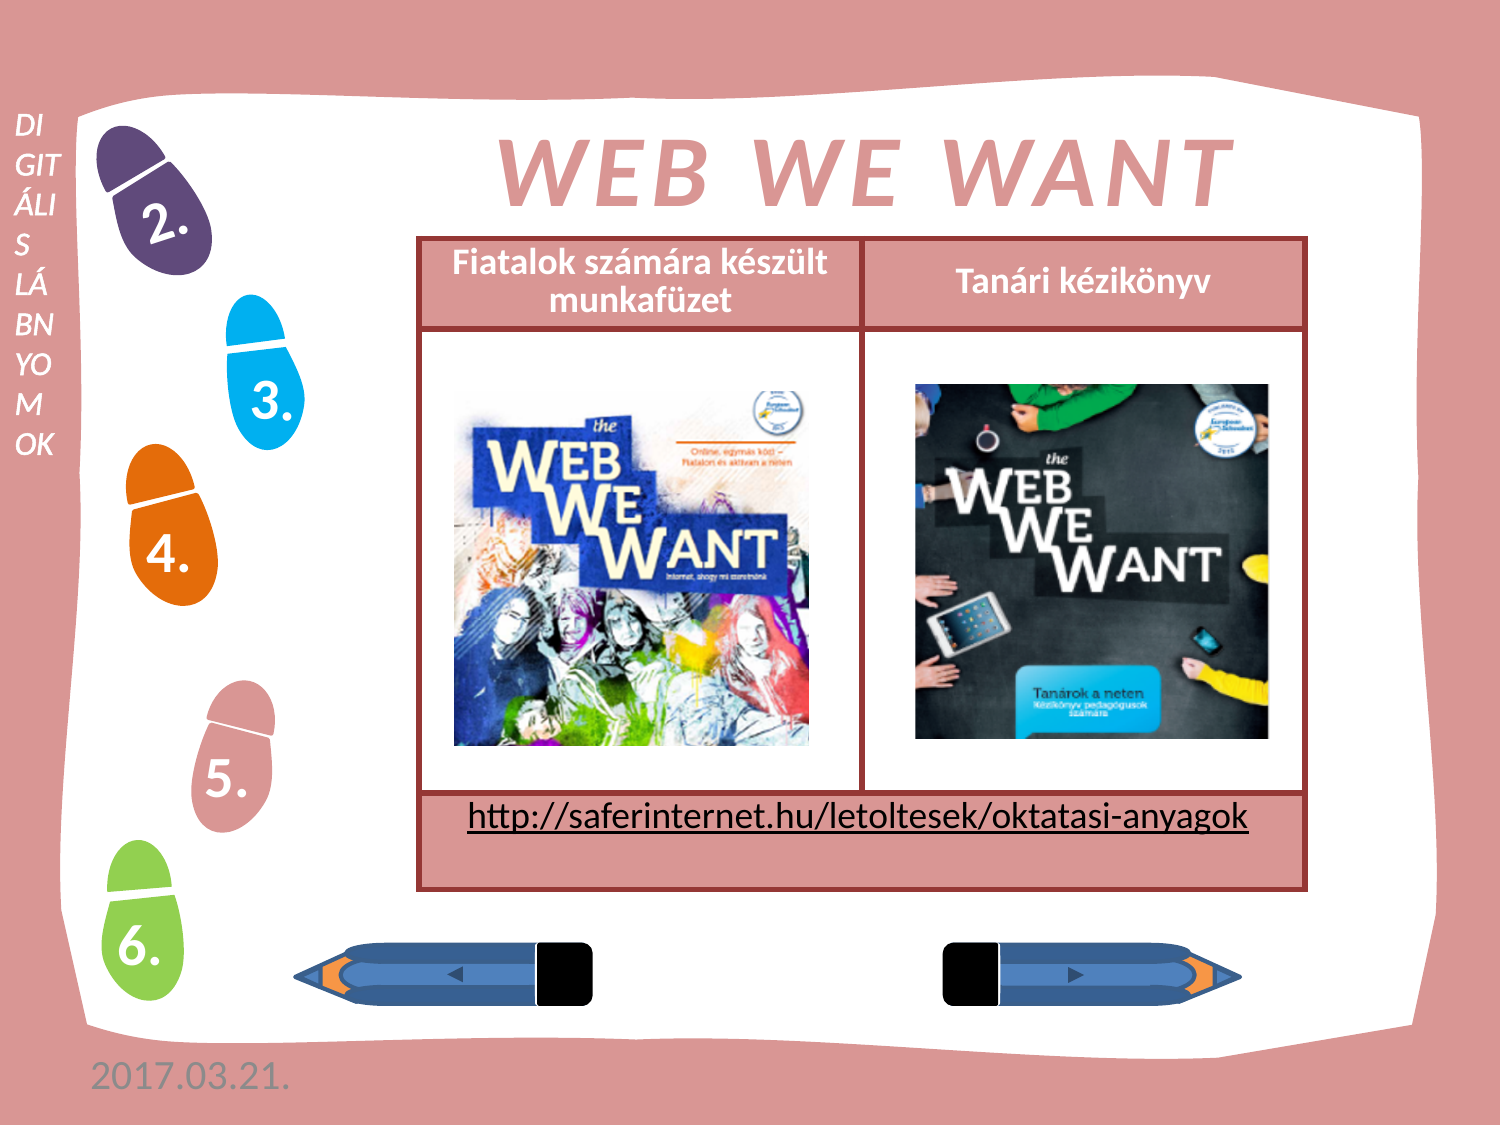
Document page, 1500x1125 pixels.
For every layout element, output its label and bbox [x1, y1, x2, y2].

picture [1078, 688, 1086, 696]
text_box [0, 0, 1500, 1125]
picture [454, 391, 810, 747]
picture [915, 384, 1270, 739]
